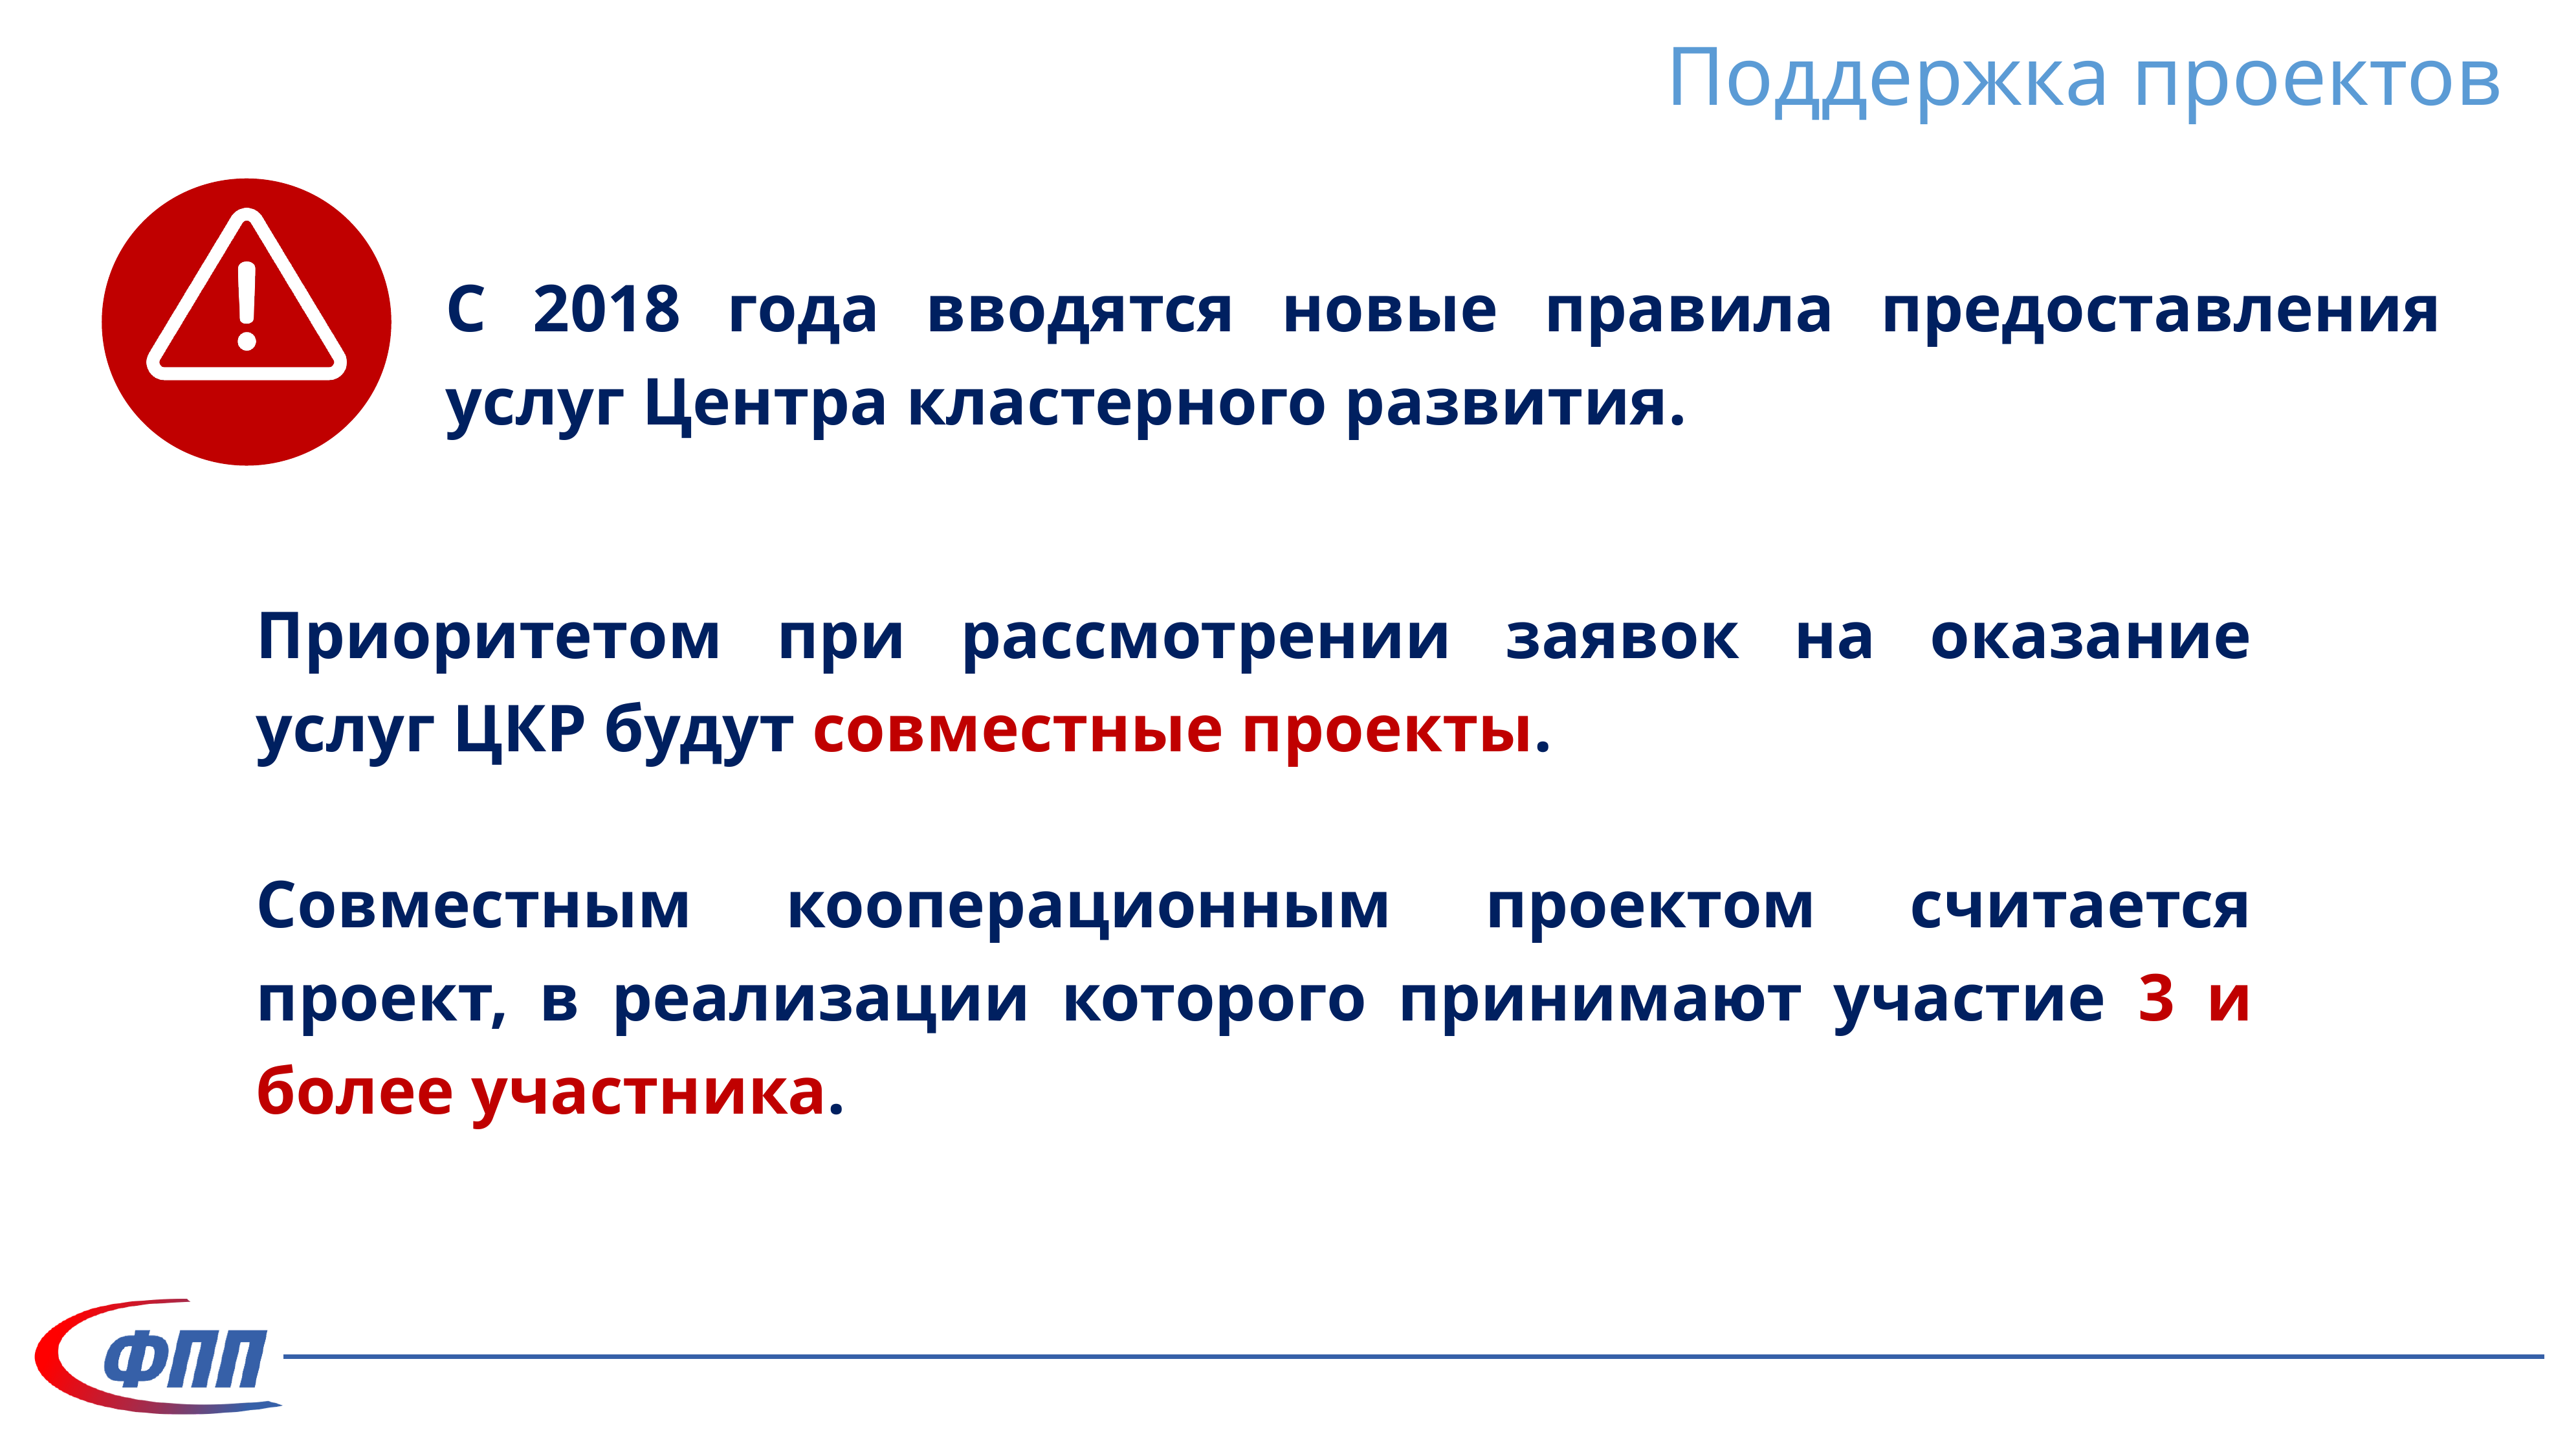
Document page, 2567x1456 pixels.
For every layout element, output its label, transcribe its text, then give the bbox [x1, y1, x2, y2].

picture [34, 1299, 283, 1415]
text_box С 2018 года вводятся новые правила предоставления услуг Центра кластерного развития. [436, 247, 2452, 443]
picture [146, 193, 347, 394]
text_box Совместным кооперационным проектом считается проект, в реализации которого принимают участие 3 и более участника. [247, 843, 2263, 1132]
text_box Приоритетом при рассмотрении заявок на оказание услуг ЦКР будут совместные проекты. [247, 573, 2263, 769]
text_box [182, 178, 311, 193]
text_box [102, 218, 391, 466]
text_box Поддержка проектов [1656, 19, 2513, 127]
